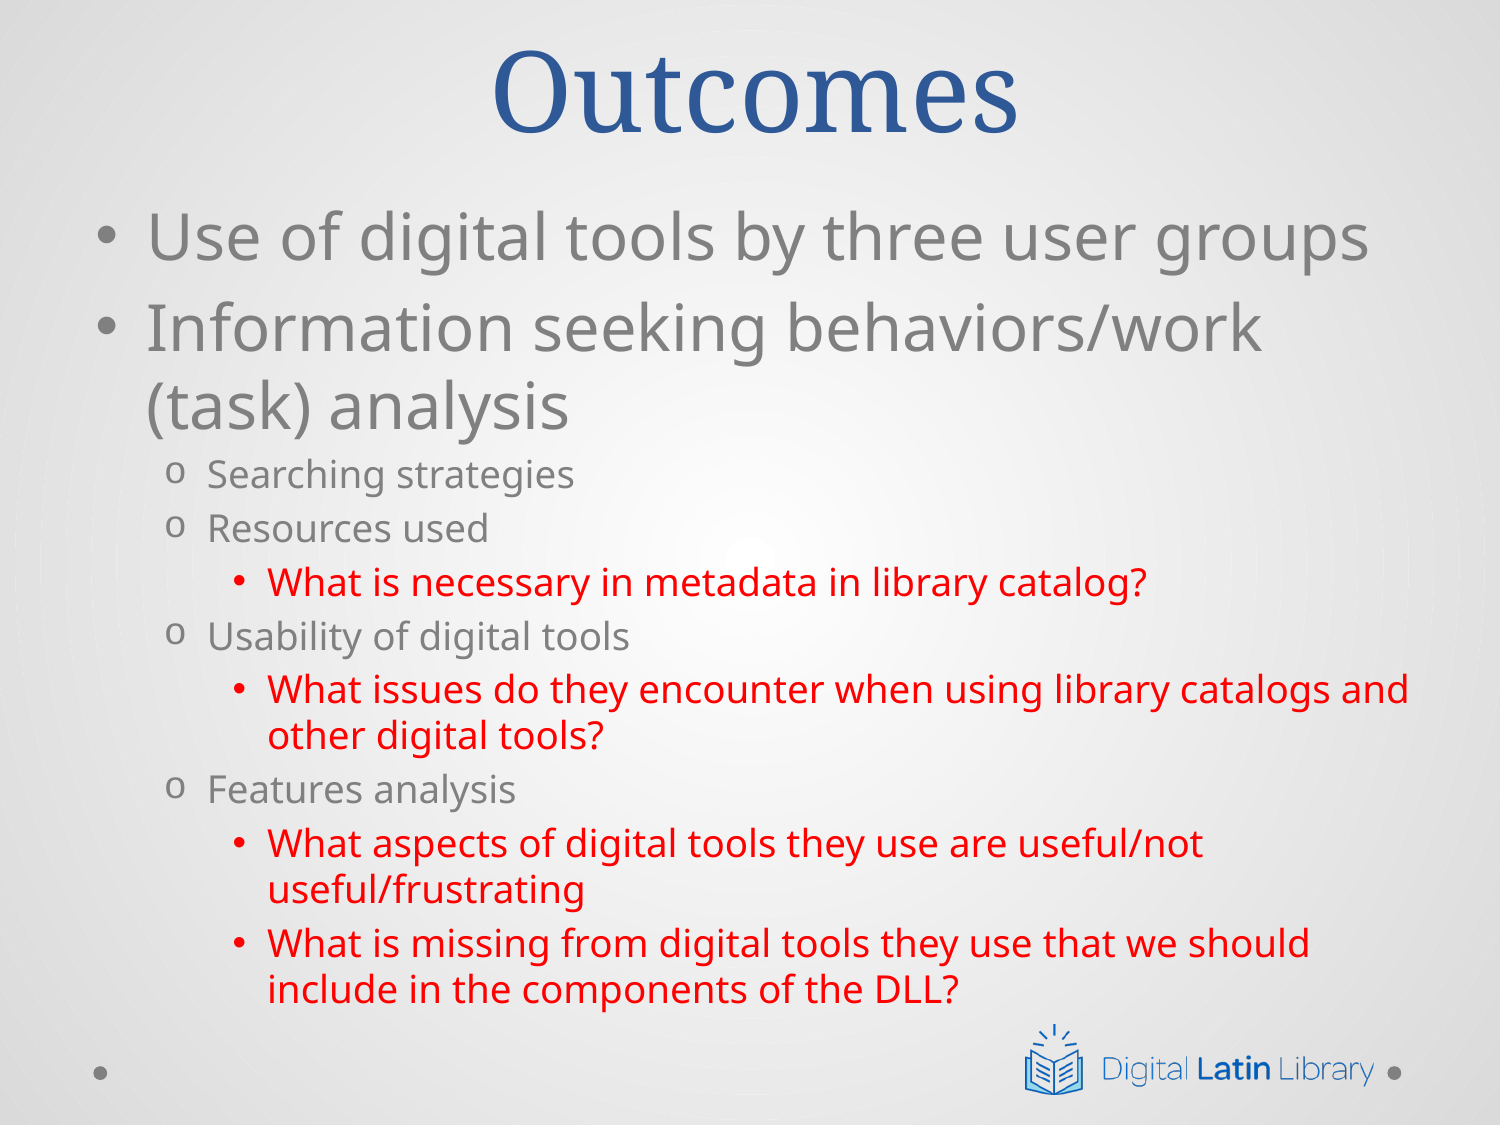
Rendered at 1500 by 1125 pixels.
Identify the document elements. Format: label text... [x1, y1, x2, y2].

list Use of digital tools by three user groups Information seeking behaviors/work (task) analysis Searching strategies Resources used What is necessary in metadata in library catalog? Usability of digital tools What issues do they encounter when using library catalogs and other digital tools? Features analysis What aspects of digital tools they use are useful/not useful/frustrating What is missing from digital tools they use that we should include in the components of the DLL? [80, 187, 1431, 1025]
title Outcomes [80, 0, 1431, 163]
picture [1025, 1025, 1374, 1095]
